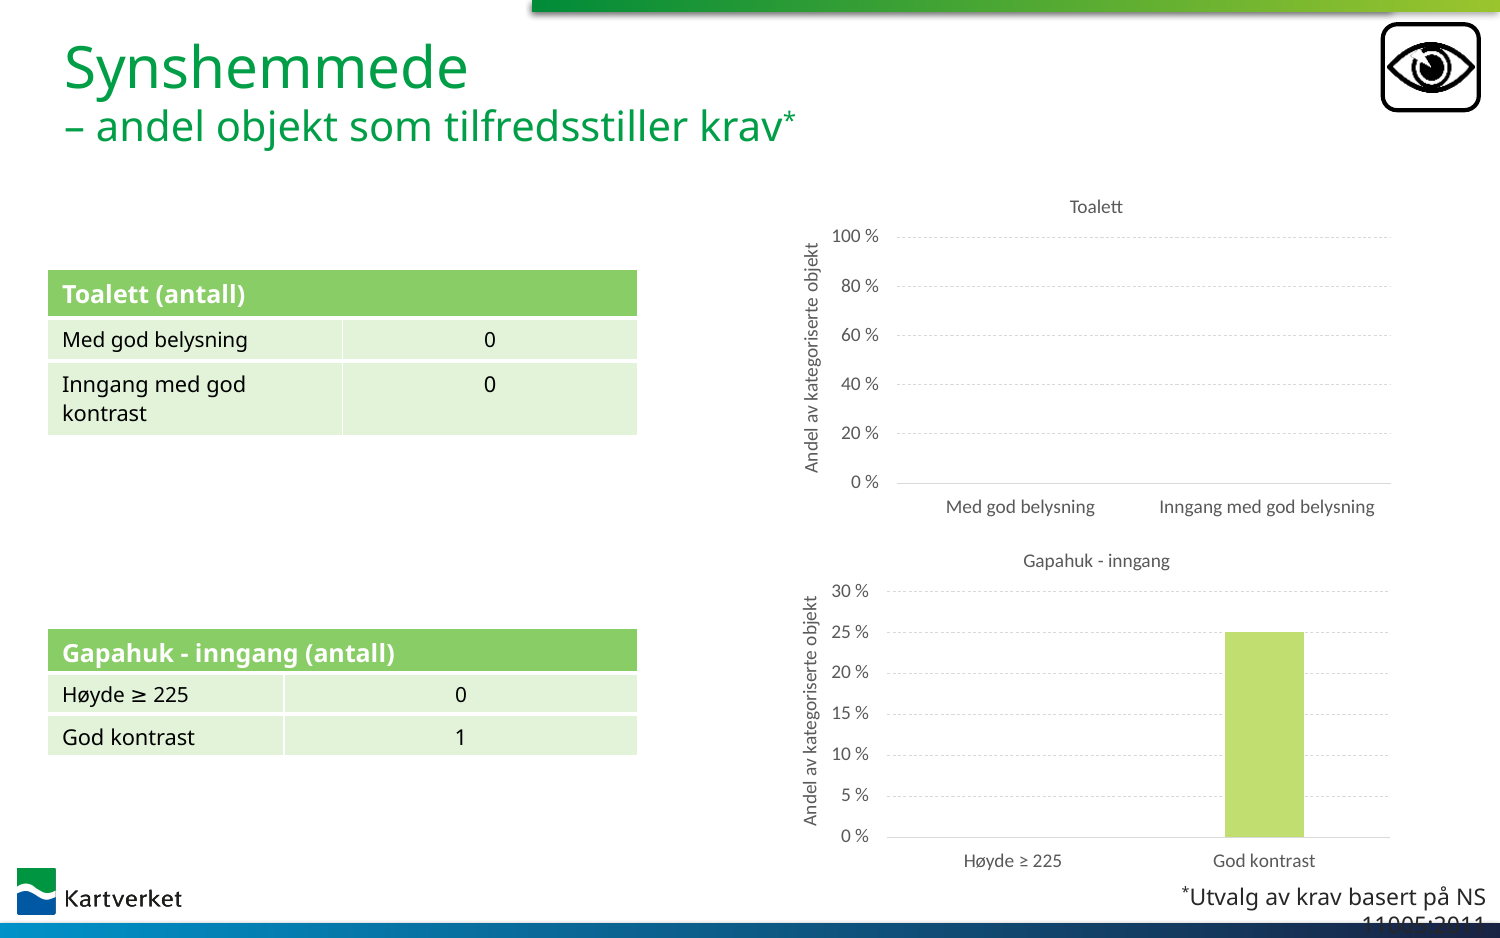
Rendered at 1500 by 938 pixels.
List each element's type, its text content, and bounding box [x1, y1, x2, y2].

table_cell Høyde ≥ 225 [48, 675, 283, 712]
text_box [1382, 24, 1480, 111]
picture [791, 541, 1402, 880]
text_box Synshemmede – andel objekt som tilfredsstiller krav* [49, 24, 1431, 158]
text_box *Utvalg av krav basert på NS 11005:2011 [1068, 873, 1500, 938]
table_cell Inngang med god kontrast [48, 363, 342, 435]
table_cell 0 [285, 675, 637, 712]
picture [791, 187, 1402, 526]
table_cell 0 [343, 320, 637, 359]
table_cell 0 [343, 363, 637, 435]
table_header Toalett (antall) [48, 270, 637, 316]
table_cell Med god belysning [48, 320, 342, 359]
table_cell God kontrast [48, 716, 283, 755]
table_header Gapahuk - inngang (antall) [48, 629, 637, 671]
table_cell 1 [285, 716, 637, 755]
